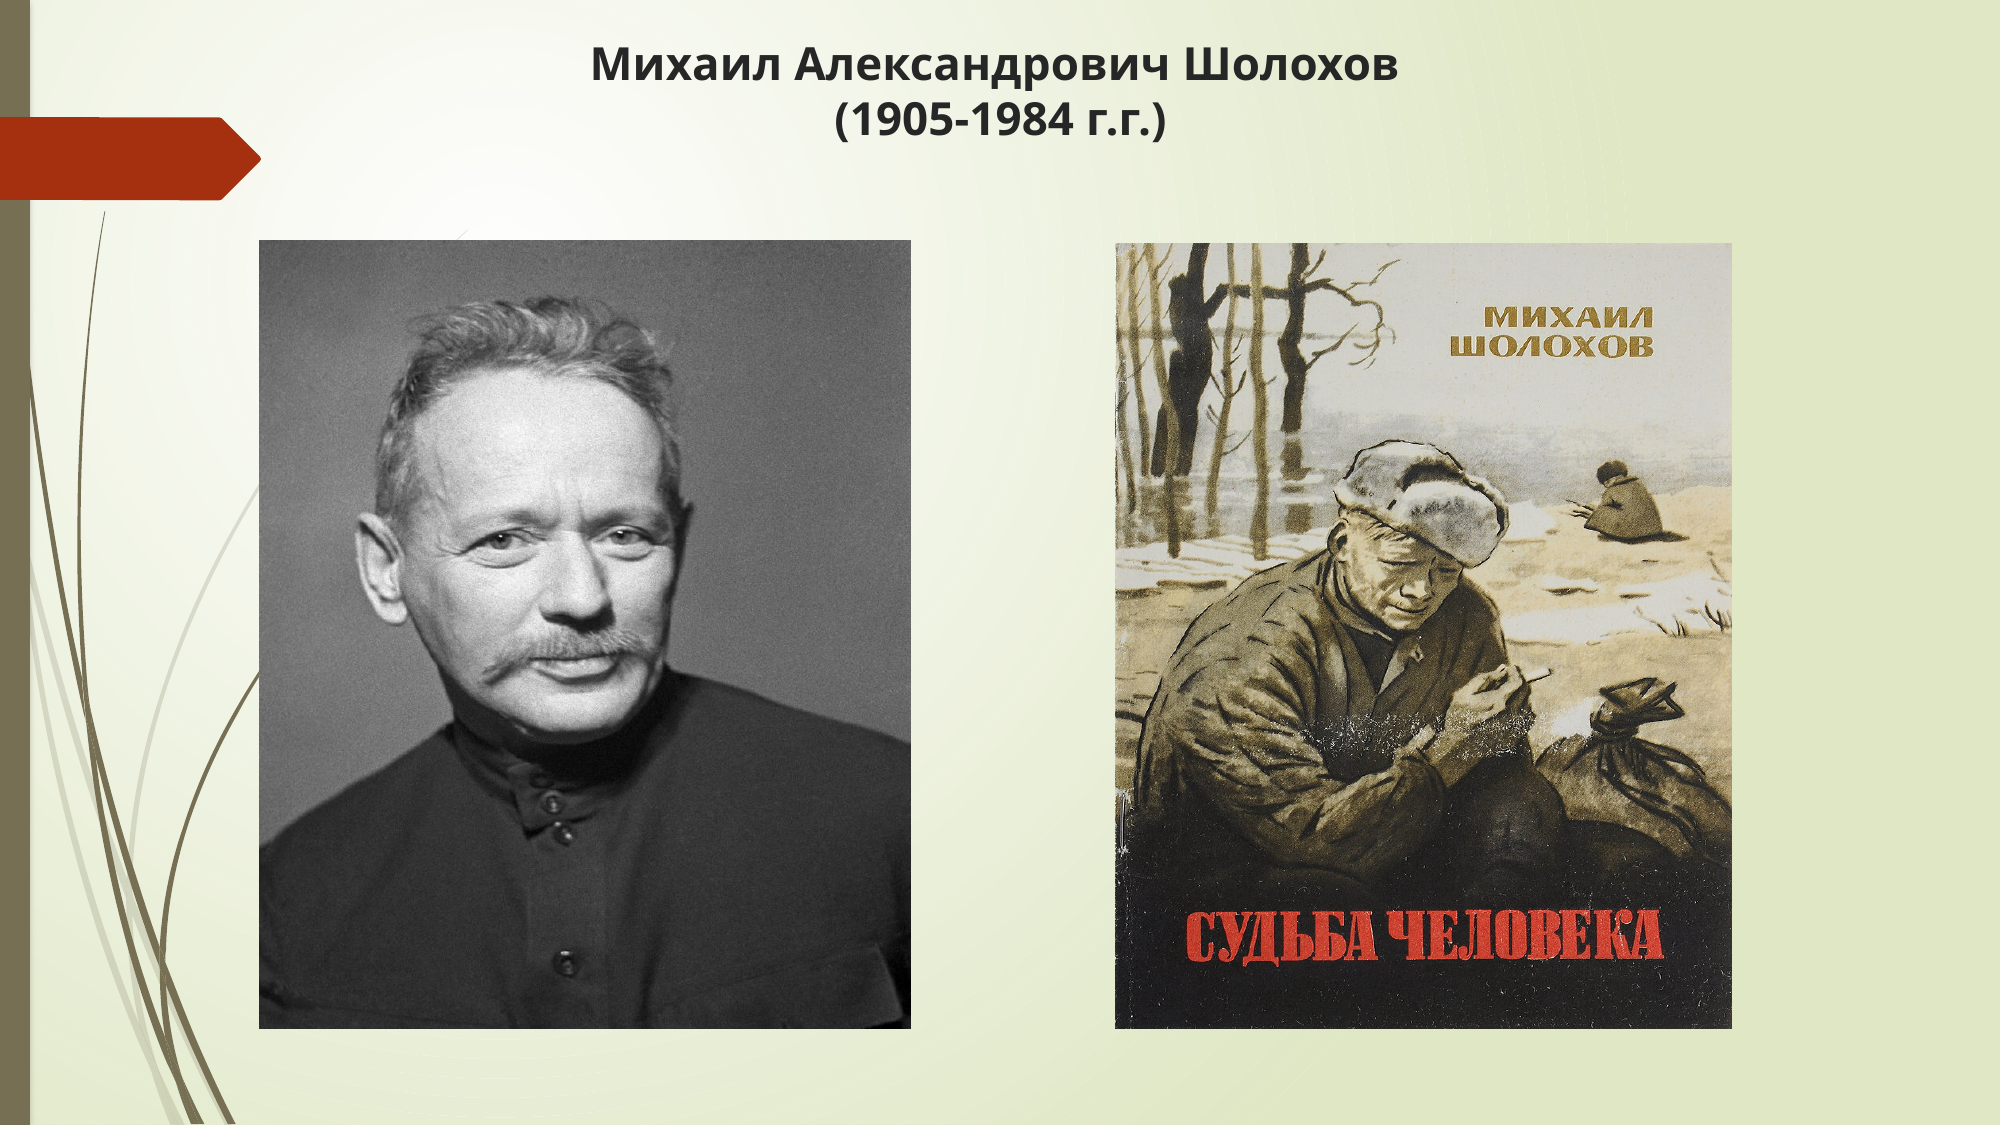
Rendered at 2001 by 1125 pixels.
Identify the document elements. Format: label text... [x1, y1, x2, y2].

title Михаил Александрович Шолохов (1905-1984 г.г.) [72, 27, 1929, 210]
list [258, 240, 911, 1029]
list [1114, 243, 1732, 1029]
